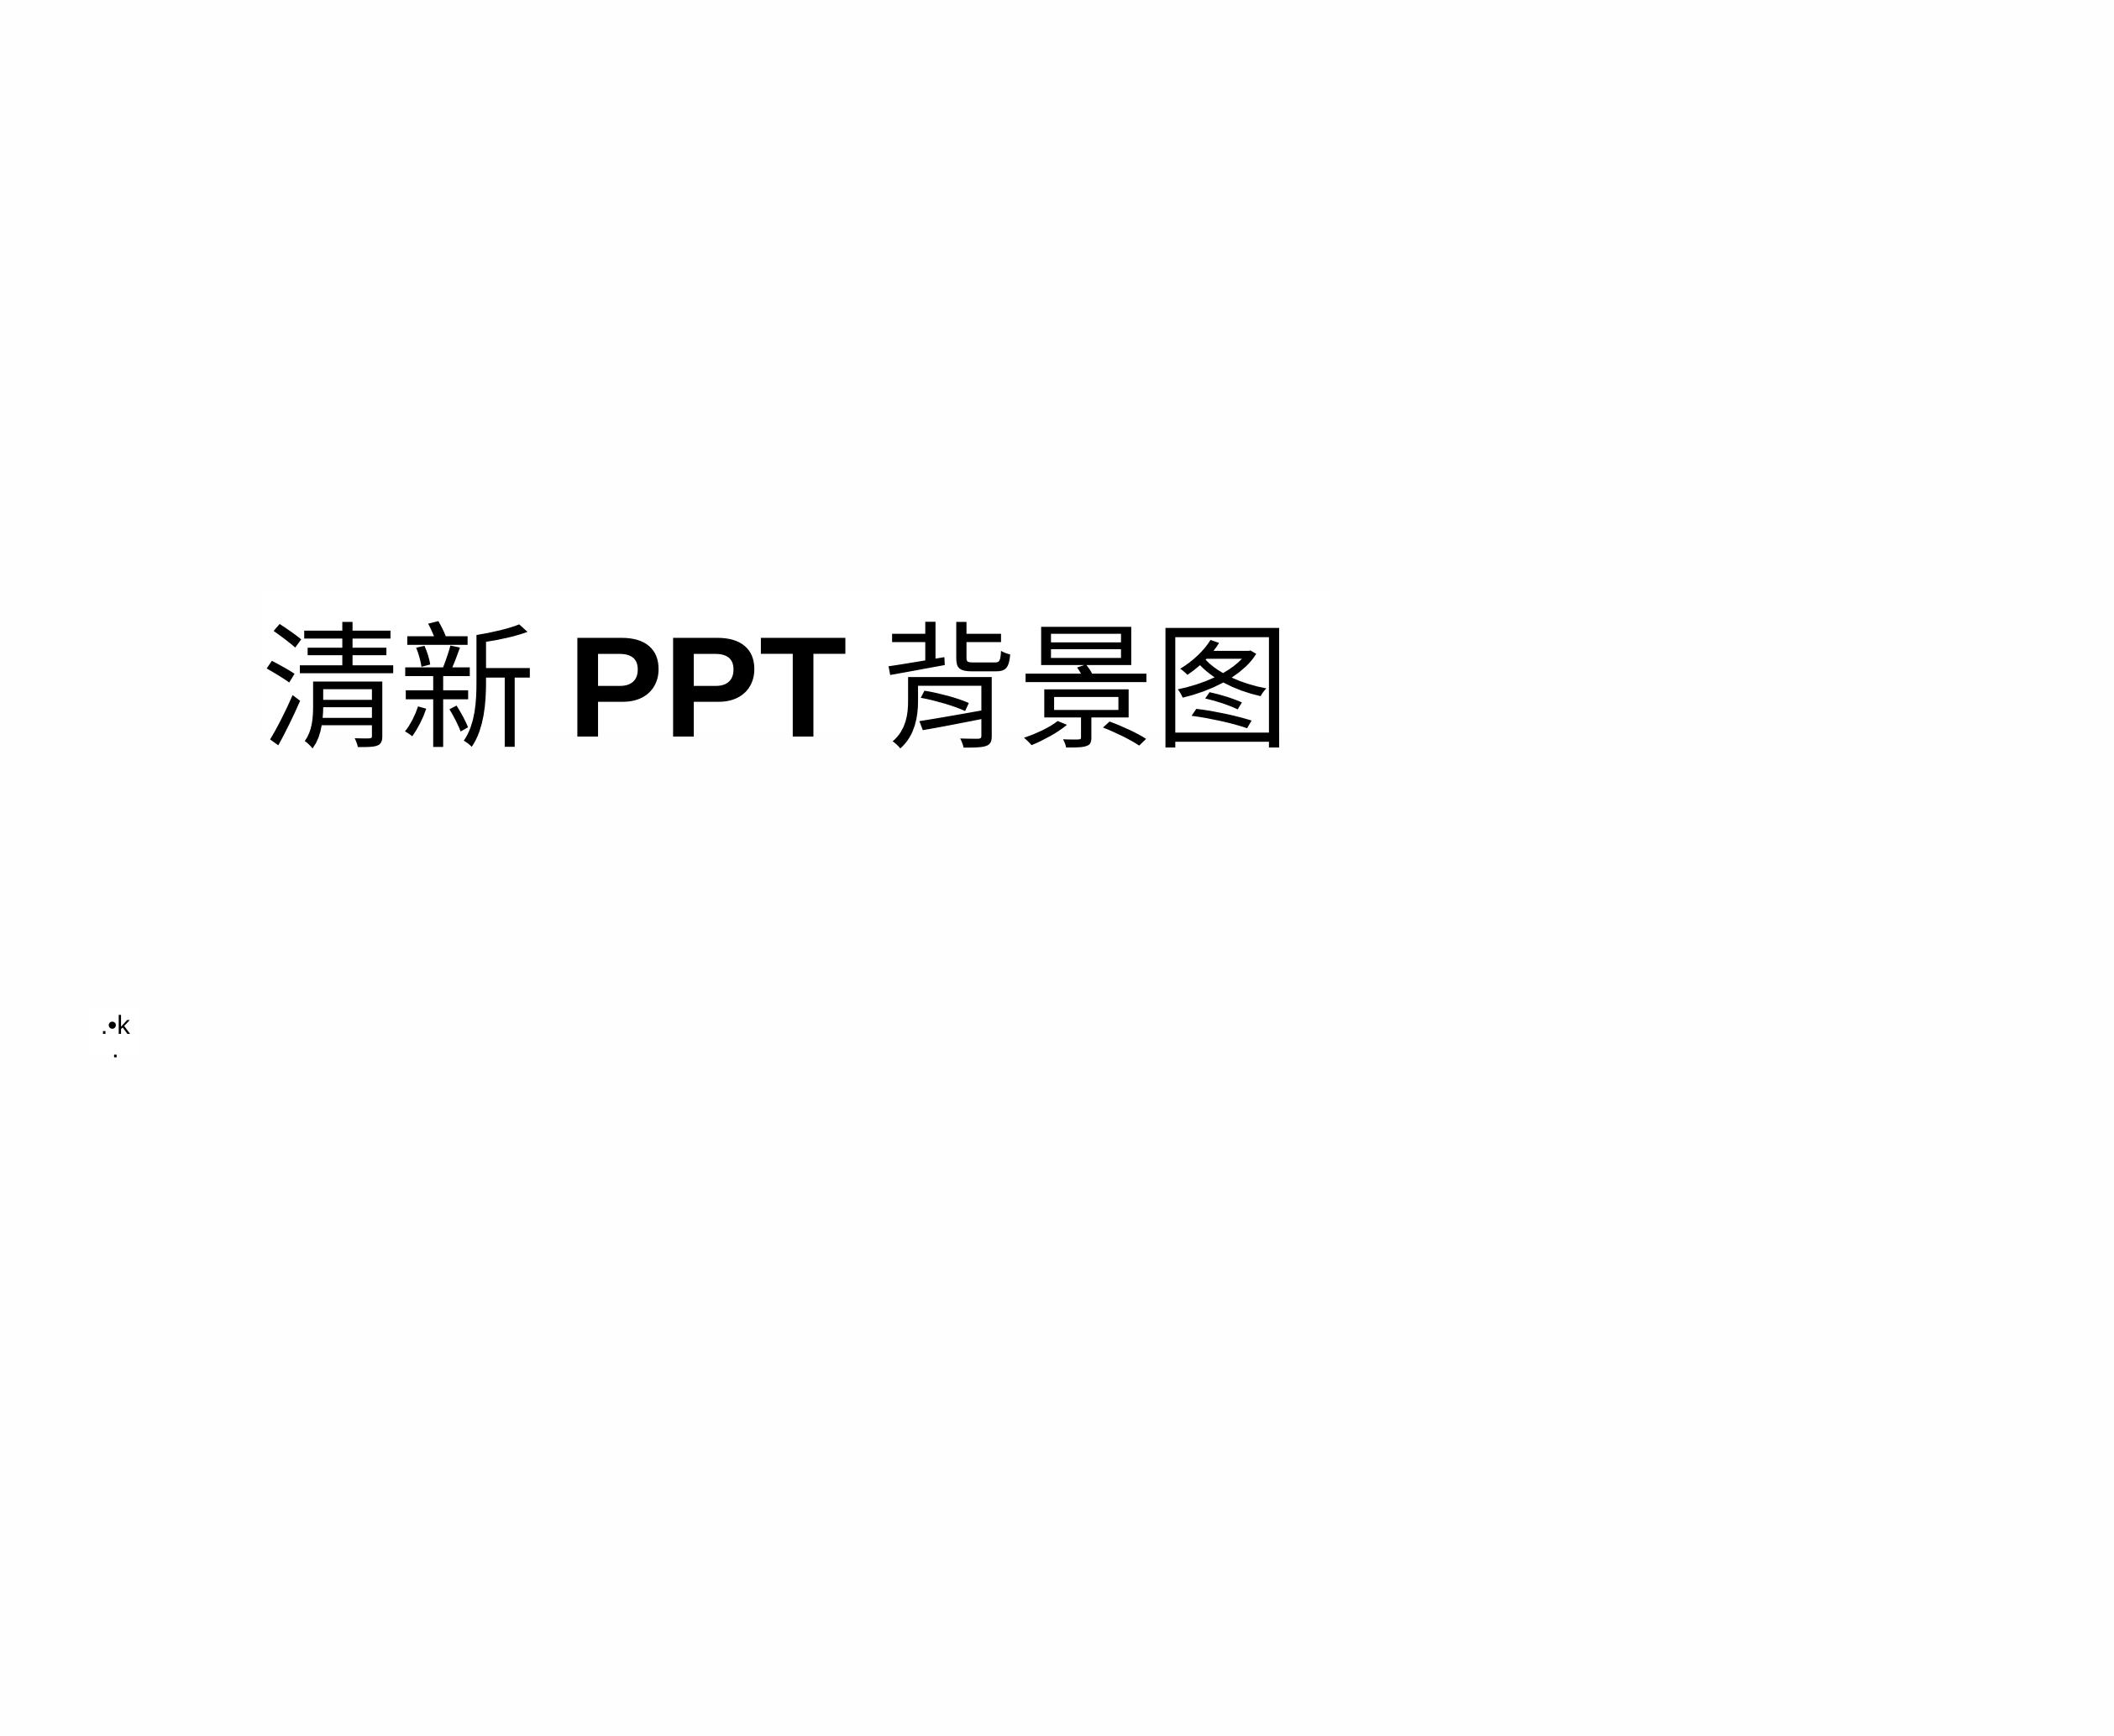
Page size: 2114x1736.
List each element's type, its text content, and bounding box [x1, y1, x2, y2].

text_box 清新PPT背景图 [262, 593, 1330, 733]
text_box .•k . [91, 1008, 140, 1056]
